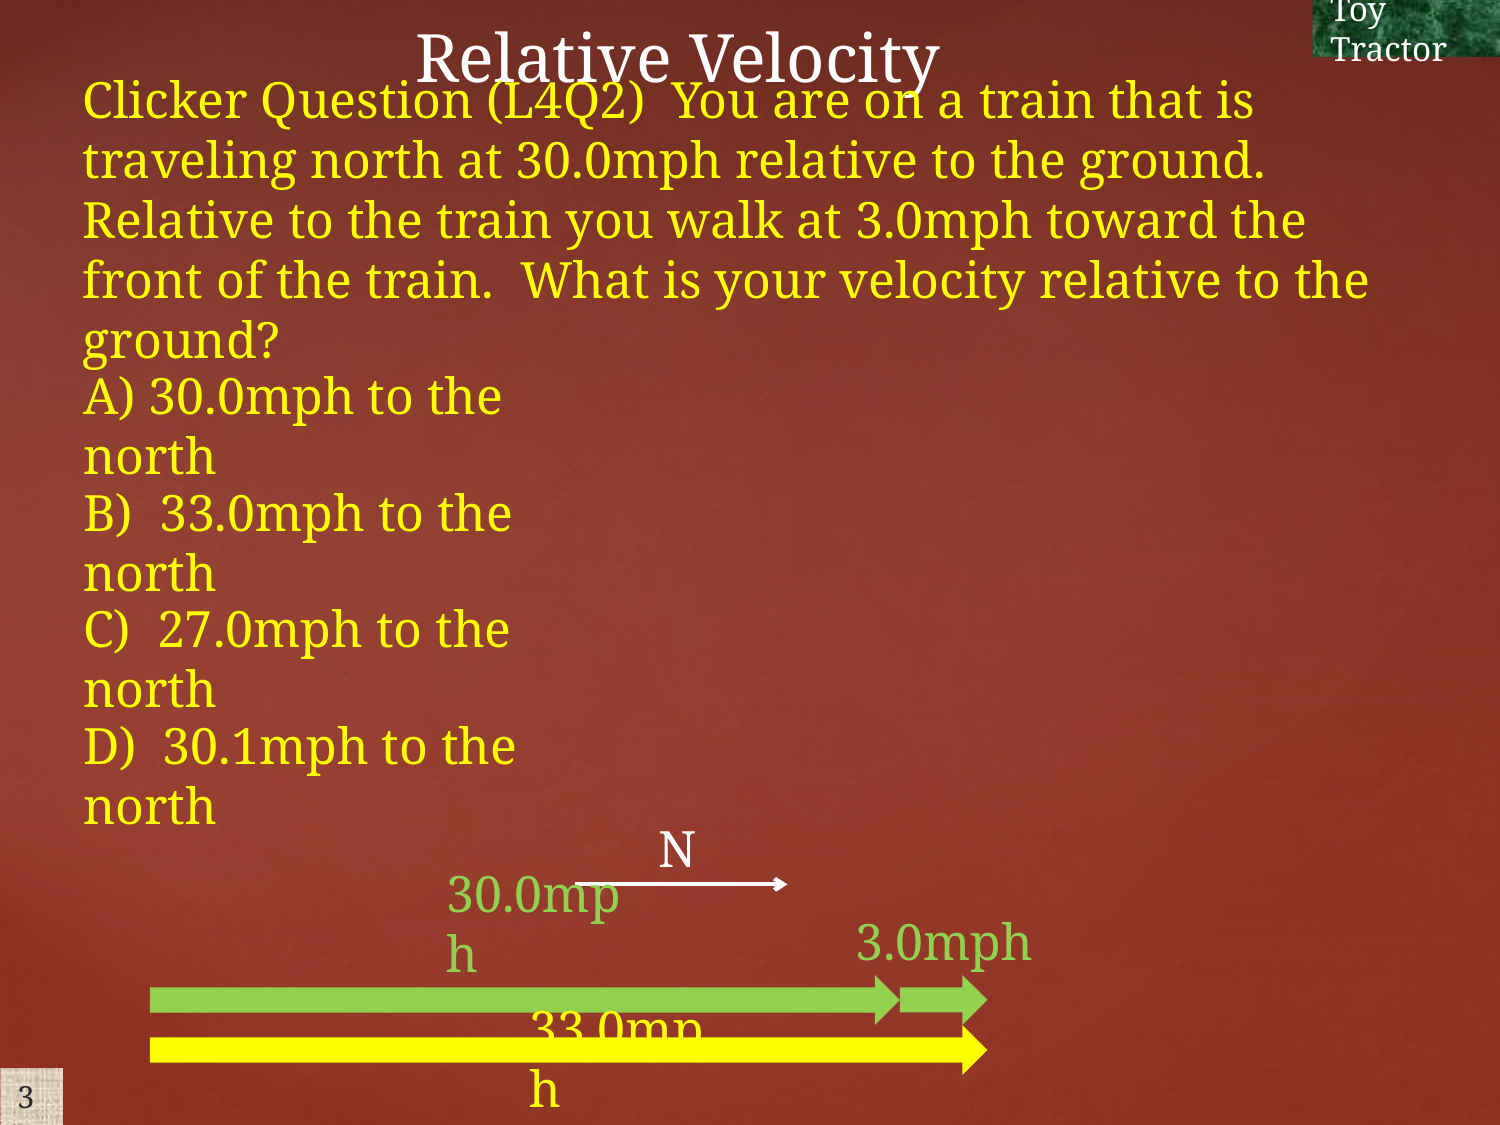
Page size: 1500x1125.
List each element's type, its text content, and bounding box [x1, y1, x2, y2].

text_box Relative Velocity [65, 28, 1288, 85]
text_box B) 33.0mph to the north [65, 533, 641, 609]
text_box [574, 811, 788, 885]
text_box C) 27.0mph to the north [65, 650, 618, 726]
text_box D) 30.1mph to the north [65, 766, 641, 842]
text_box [836, 905, 1051, 1026]
text_box A) 30.0mph to the north [65, 417, 618, 493]
text_box 3 [0, 1068, 63, 1125]
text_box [149, 917, 826, 1021]
text_box Toy Tractor [1312, 0, 1500, 57]
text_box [149, 1024, 988, 1125]
text_box Clicker Question (L4Q2) You are on a train that is traveling north at 30.0mph relative to the ground. Relative to the train you walk at 3.0mph toward the front of the train. What is your velocity relative to the ground? [65, 125, 1440, 376]
